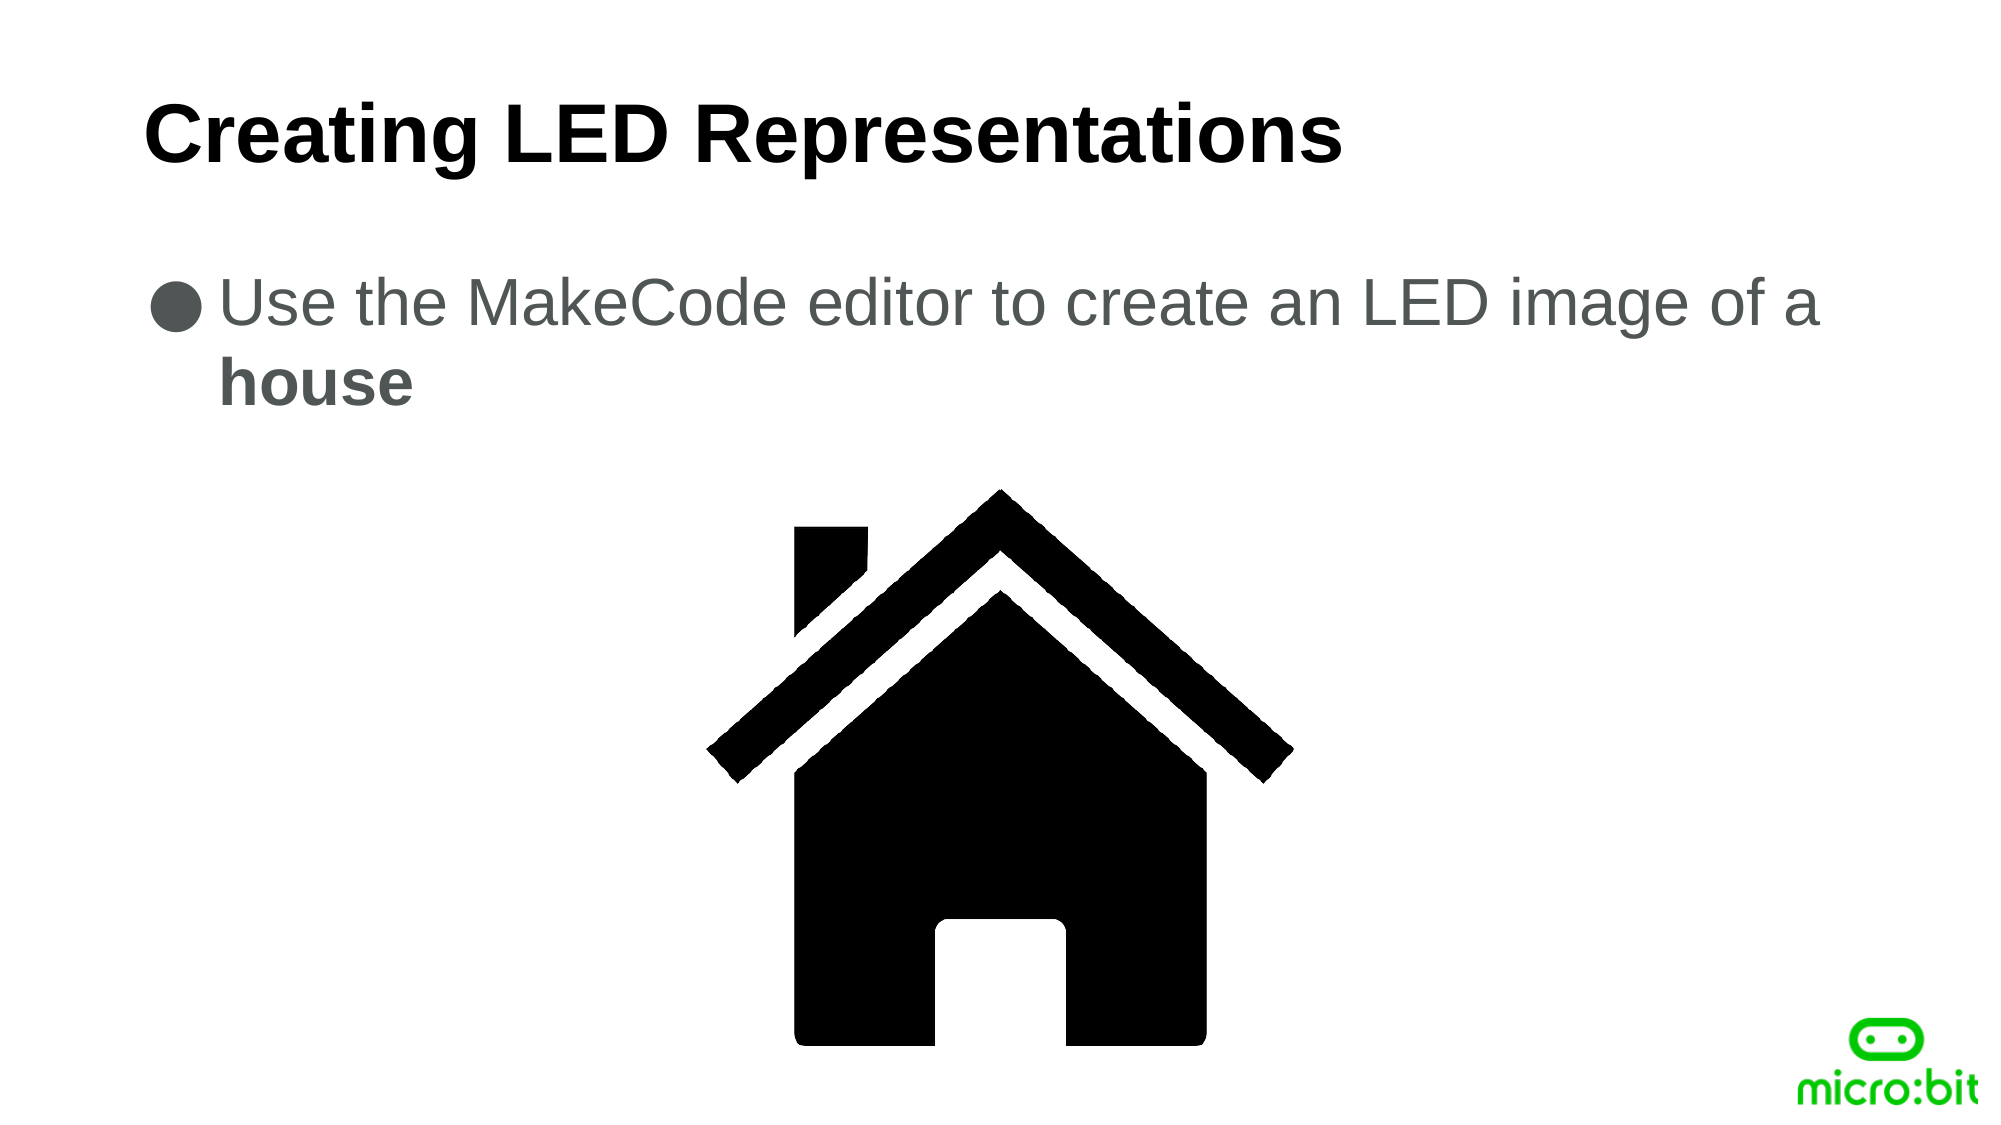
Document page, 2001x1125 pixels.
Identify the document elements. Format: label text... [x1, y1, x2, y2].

picture [1797, 1017, 1978, 1106]
picture [705, 489, 1294, 1046]
text_box Creating LED Representations Use the MakeCode editor to create an LED image of a house [128, 0, 1933, 809]
